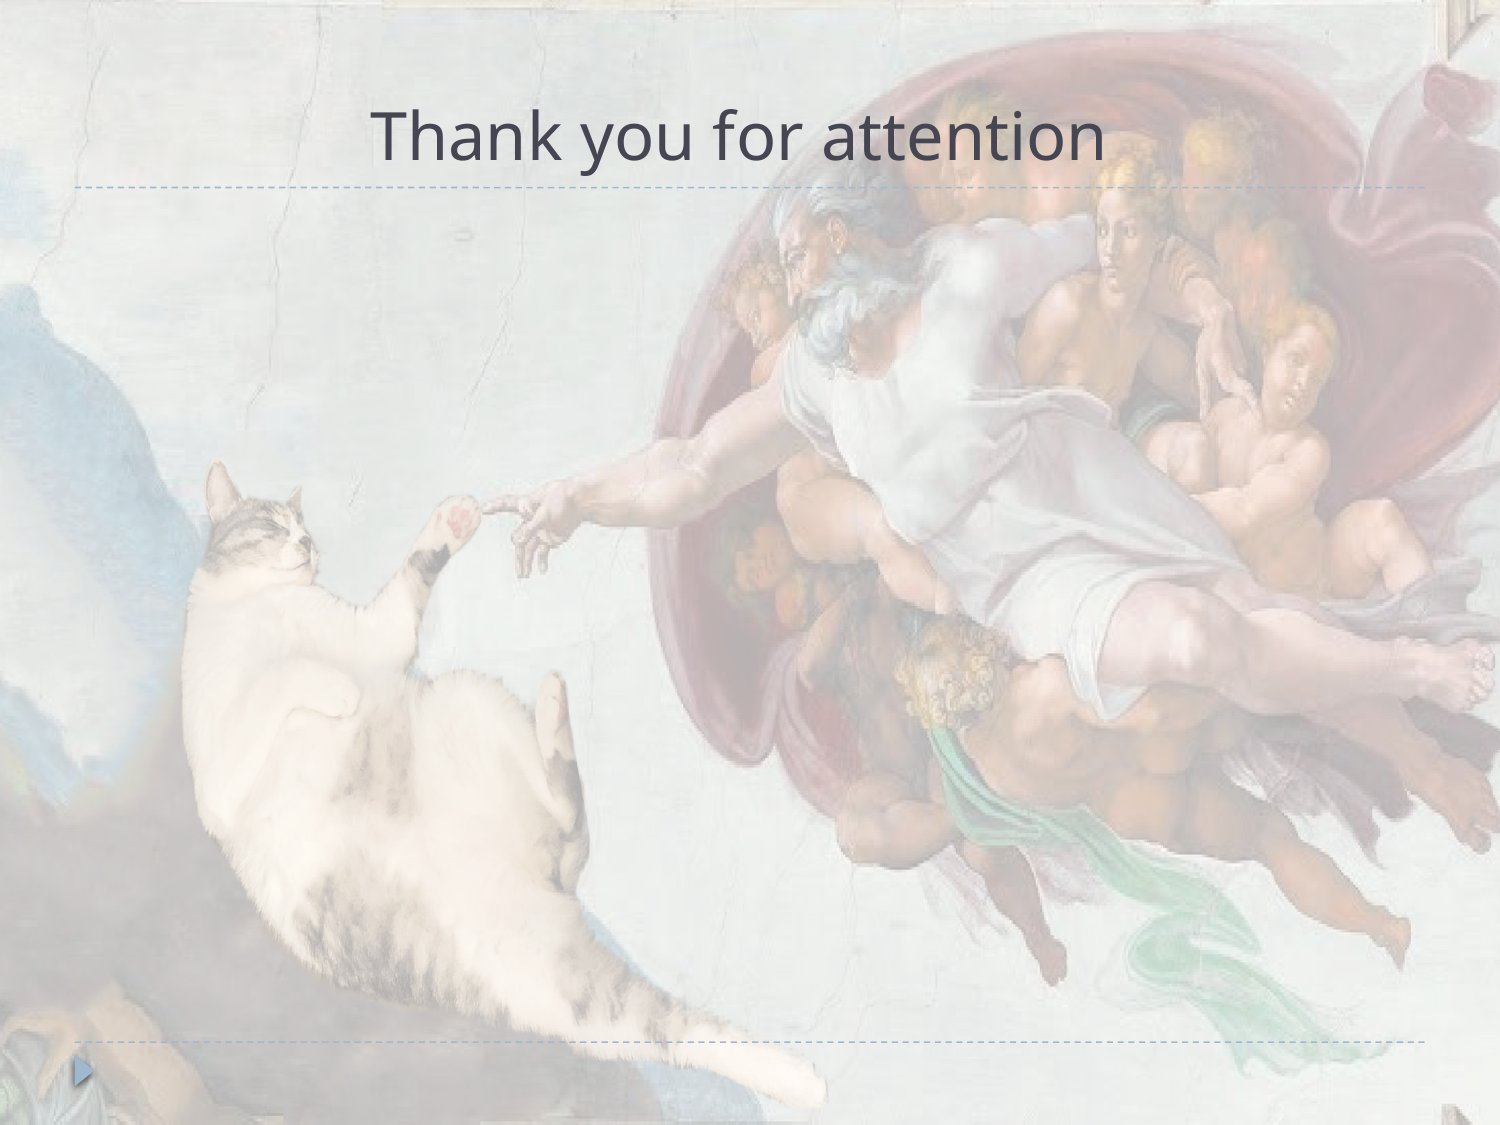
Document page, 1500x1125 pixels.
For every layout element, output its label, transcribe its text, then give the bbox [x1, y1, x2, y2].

title Thank you for attention [64, 30, 1415, 181]
